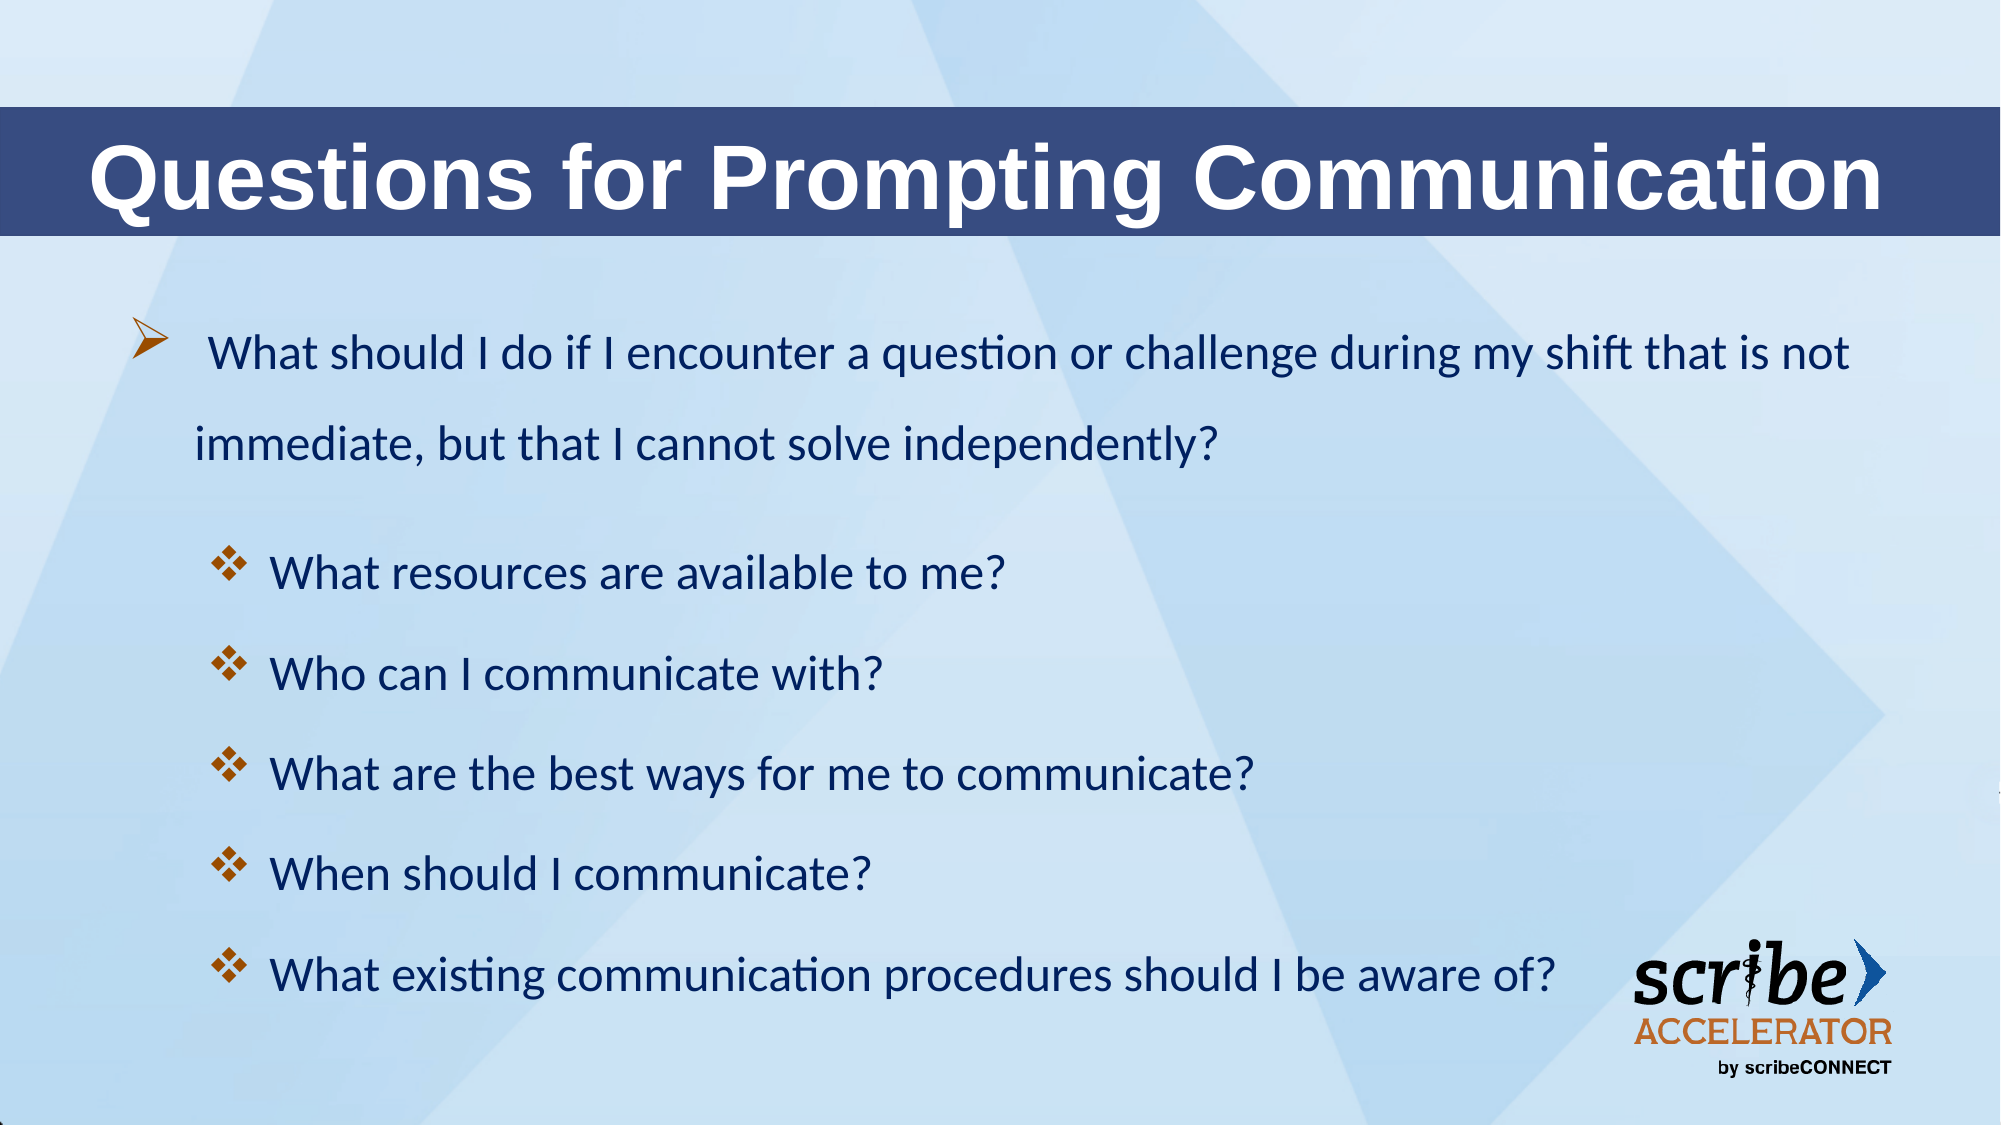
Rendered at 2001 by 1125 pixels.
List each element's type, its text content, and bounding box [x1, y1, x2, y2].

picture [0, 0, 2001, 107]
text_box [1759, 956, 2000, 1125]
title Questions for Prompting Communication [73, 70, 1936, 289]
list What should I do if I encounter a question or challenge during my shift that is not immediate, but that I cannot solve independently? What resources are available to me? Who can I communicate with? What are the best ways for me to communicate? When should I communicate? What existing communication procedures should I be aware of? [104, 261, 1894, 1064]
picture [0, 236, 2001, 1125]
